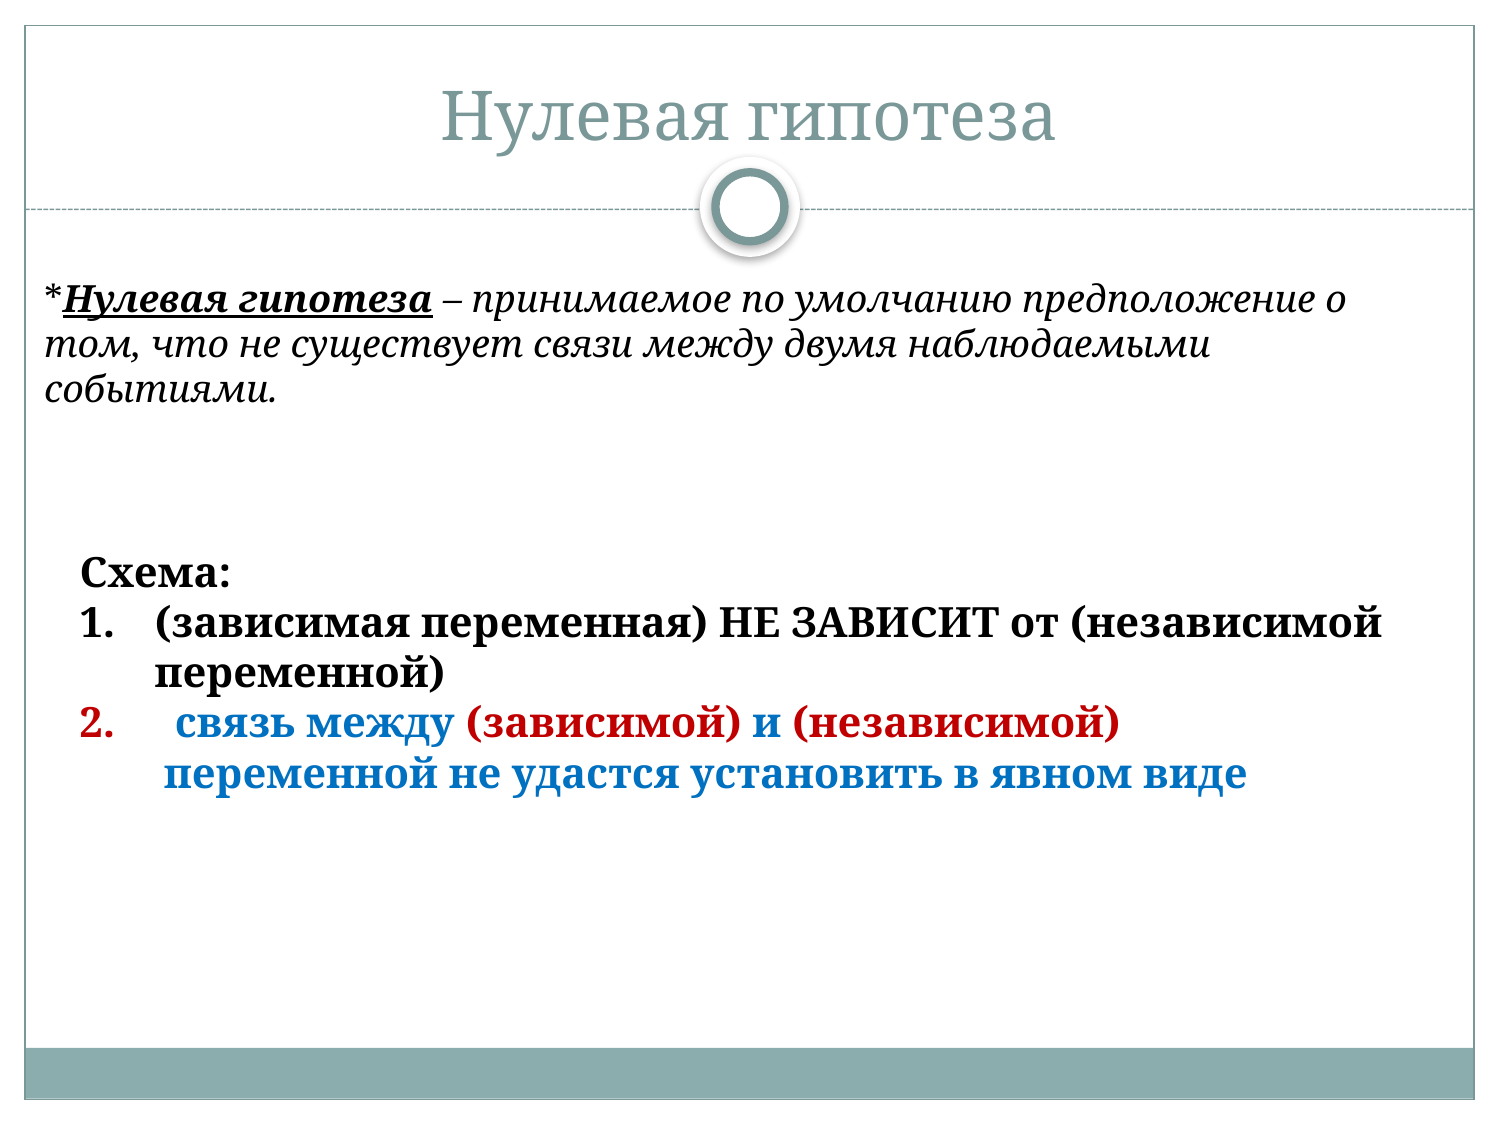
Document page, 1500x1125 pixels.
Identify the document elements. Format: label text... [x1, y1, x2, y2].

text_box *Нулевая гипотеза – принимаемое по умолчанию предположение о том, что не существует связи между двумя наблюдаемыми событиями. [29, 267, 1412, 507]
title Нулевая гипотеза [49, 37, 1450, 162]
text_box Схема: (зависимая переменная) НЕ ЗАВИСИТ от (независимой переменной) связь между (зависимой) и (независимой) переменной не удастся установить в явном виде [64, 538, 1412, 849]
